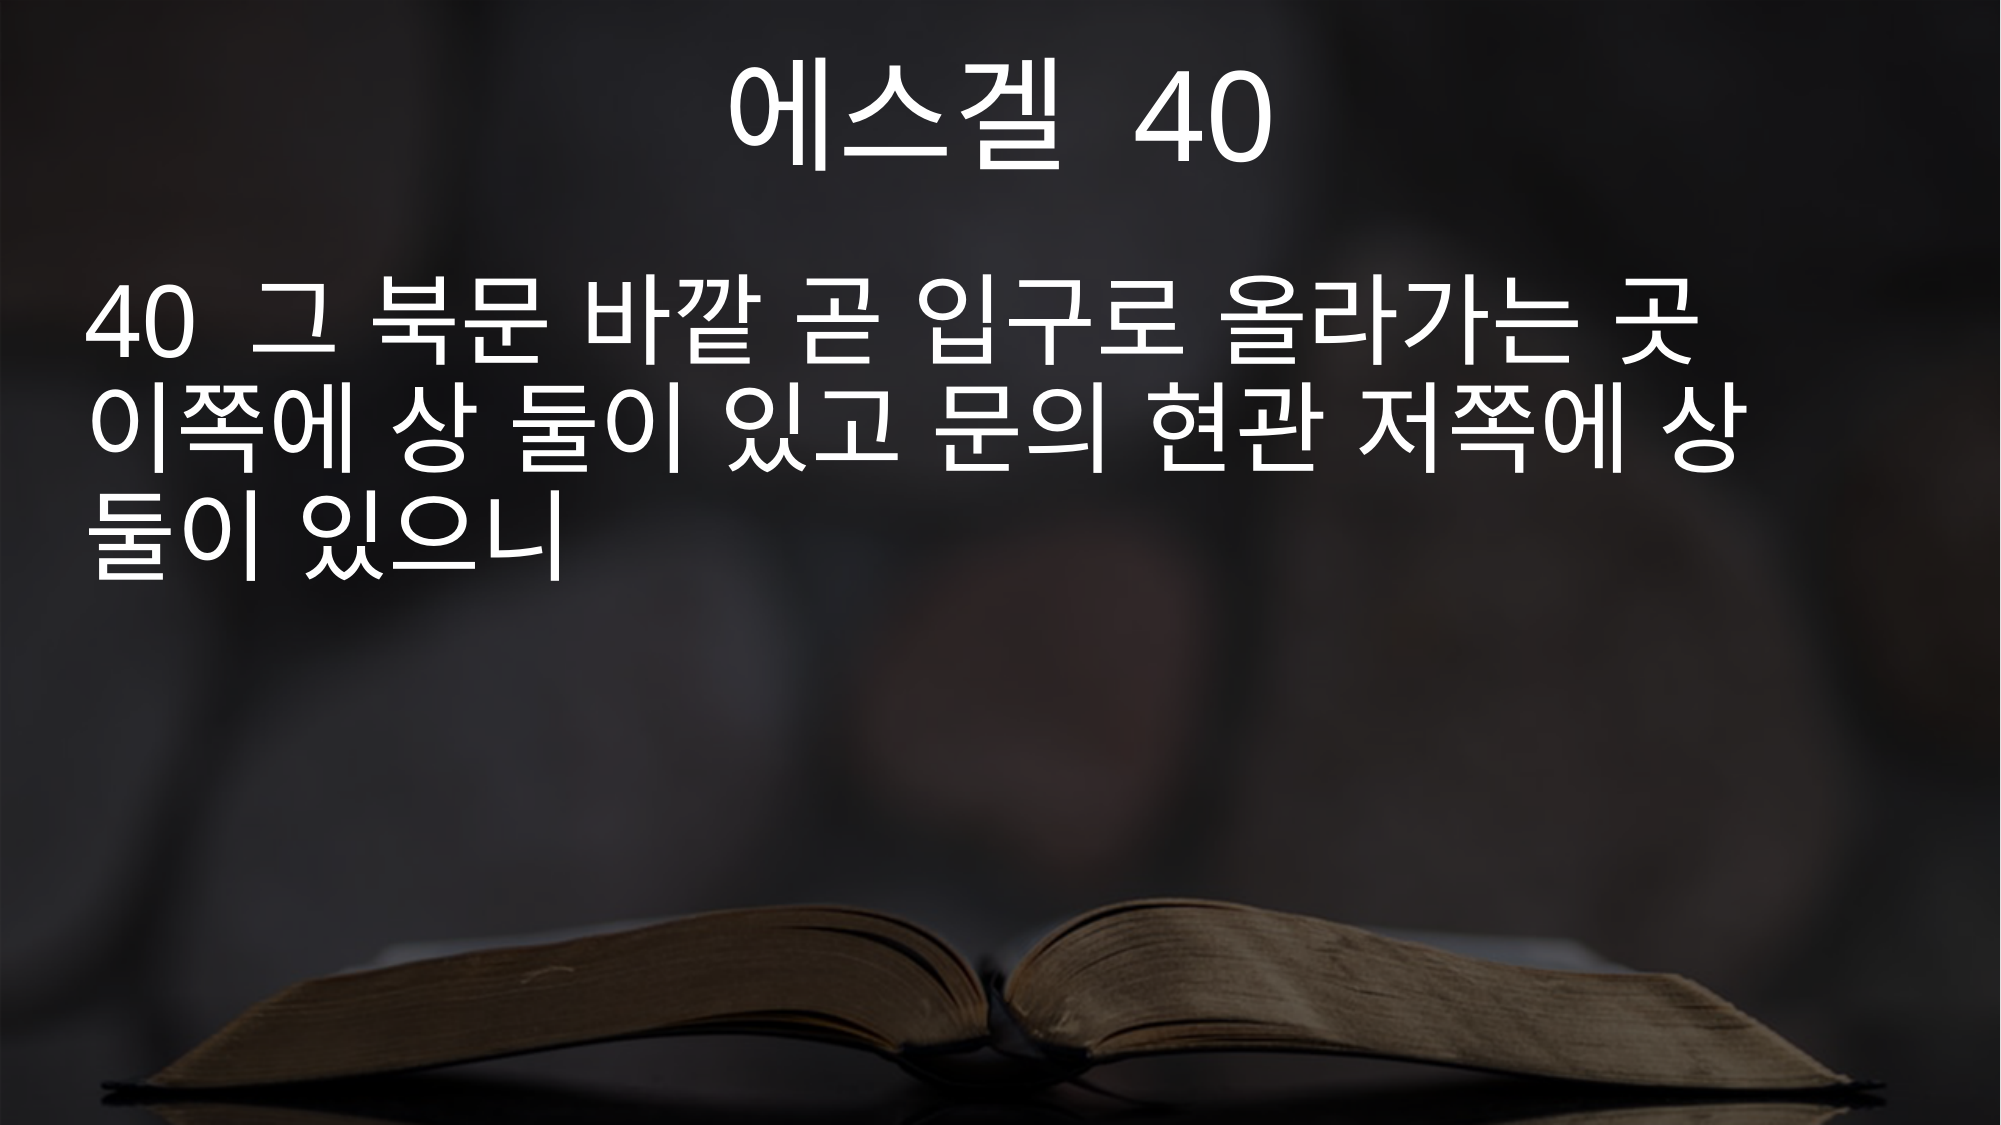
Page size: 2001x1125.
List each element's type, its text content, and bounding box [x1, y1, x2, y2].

list 40 그 북문 바깥 곧 입구로 올라가는 곳 이쪽에 상 둘이 있고 문의 현관 저쪽에 상 둘이 있으니 [69, 263, 1953, 423]
picture [0, 0, 2001, 1125]
footer 에스겔 40 [0, 32, 2000, 192]
